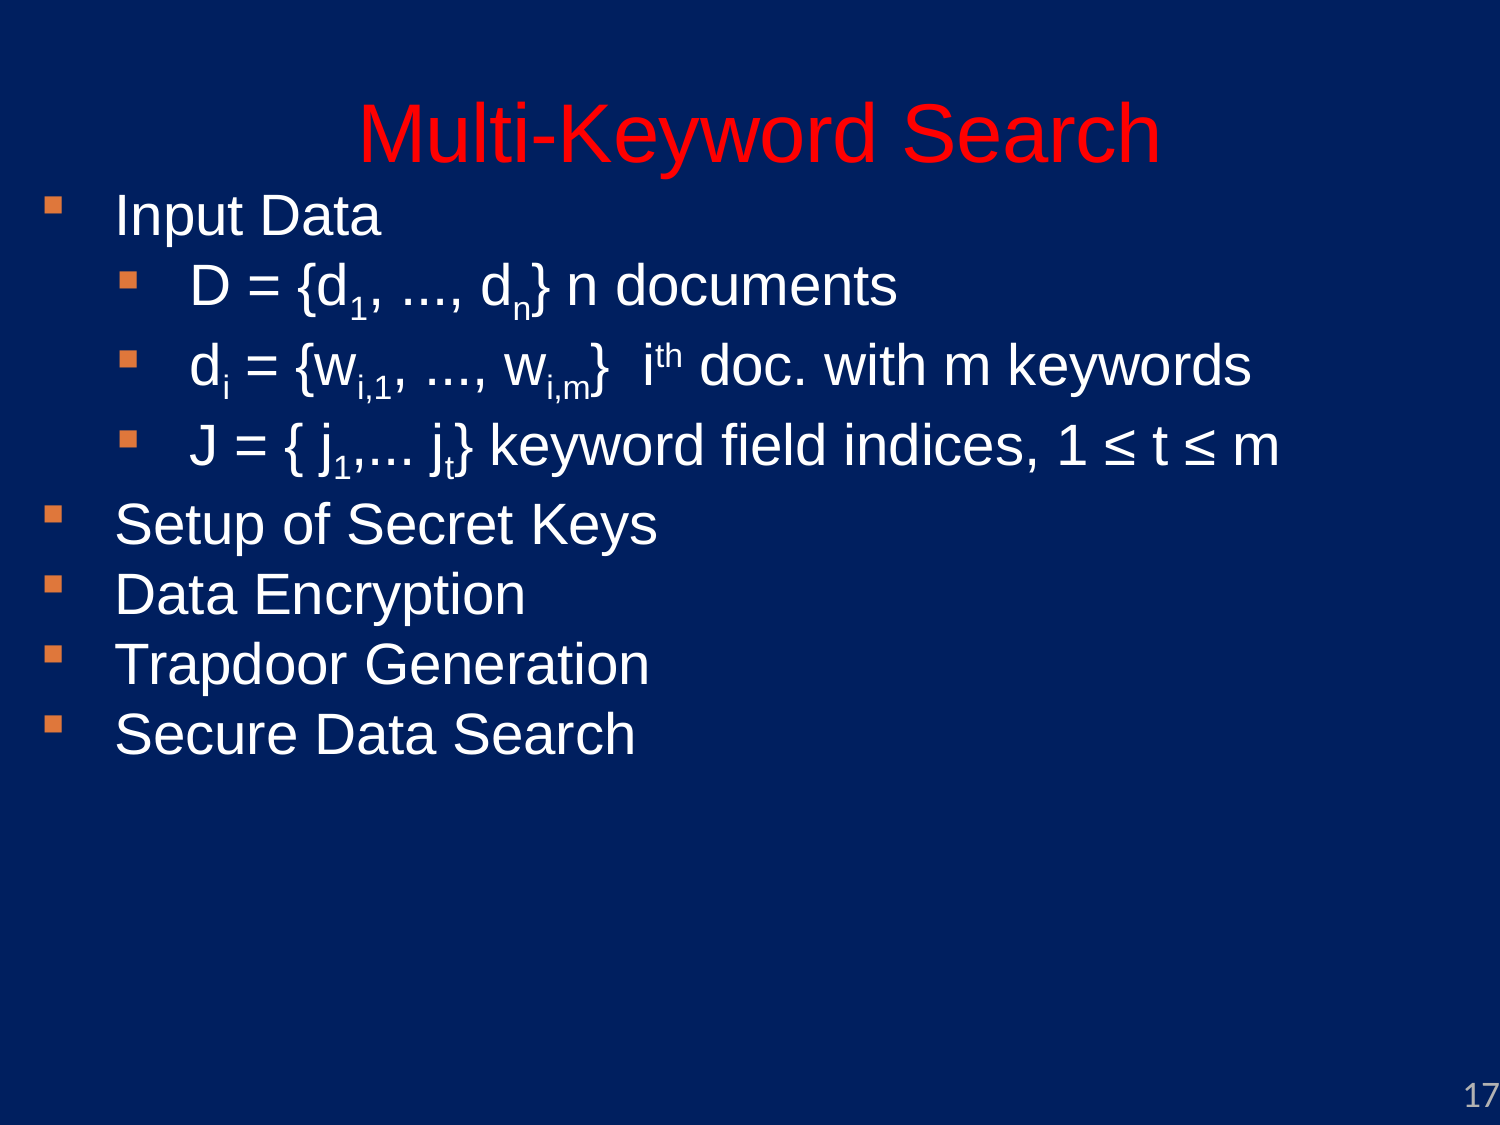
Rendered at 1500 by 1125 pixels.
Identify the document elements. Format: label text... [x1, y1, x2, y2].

slide_number 17 [1437, 1069, 1500, 1125]
text_box Input Data D = {d1, ..., dn} n documents di = {wi,1, ..., wi,m} ith doc. with m keywords J = { j1,... jt} keyword field indices, 1 ≤ t ≤ m Setup of Secret Keys Data Encryption Trapdoor Generation Secure Data Search [37, 177, 1313, 767]
title Multi-Keyword Search [44, 53, 1456, 267]
